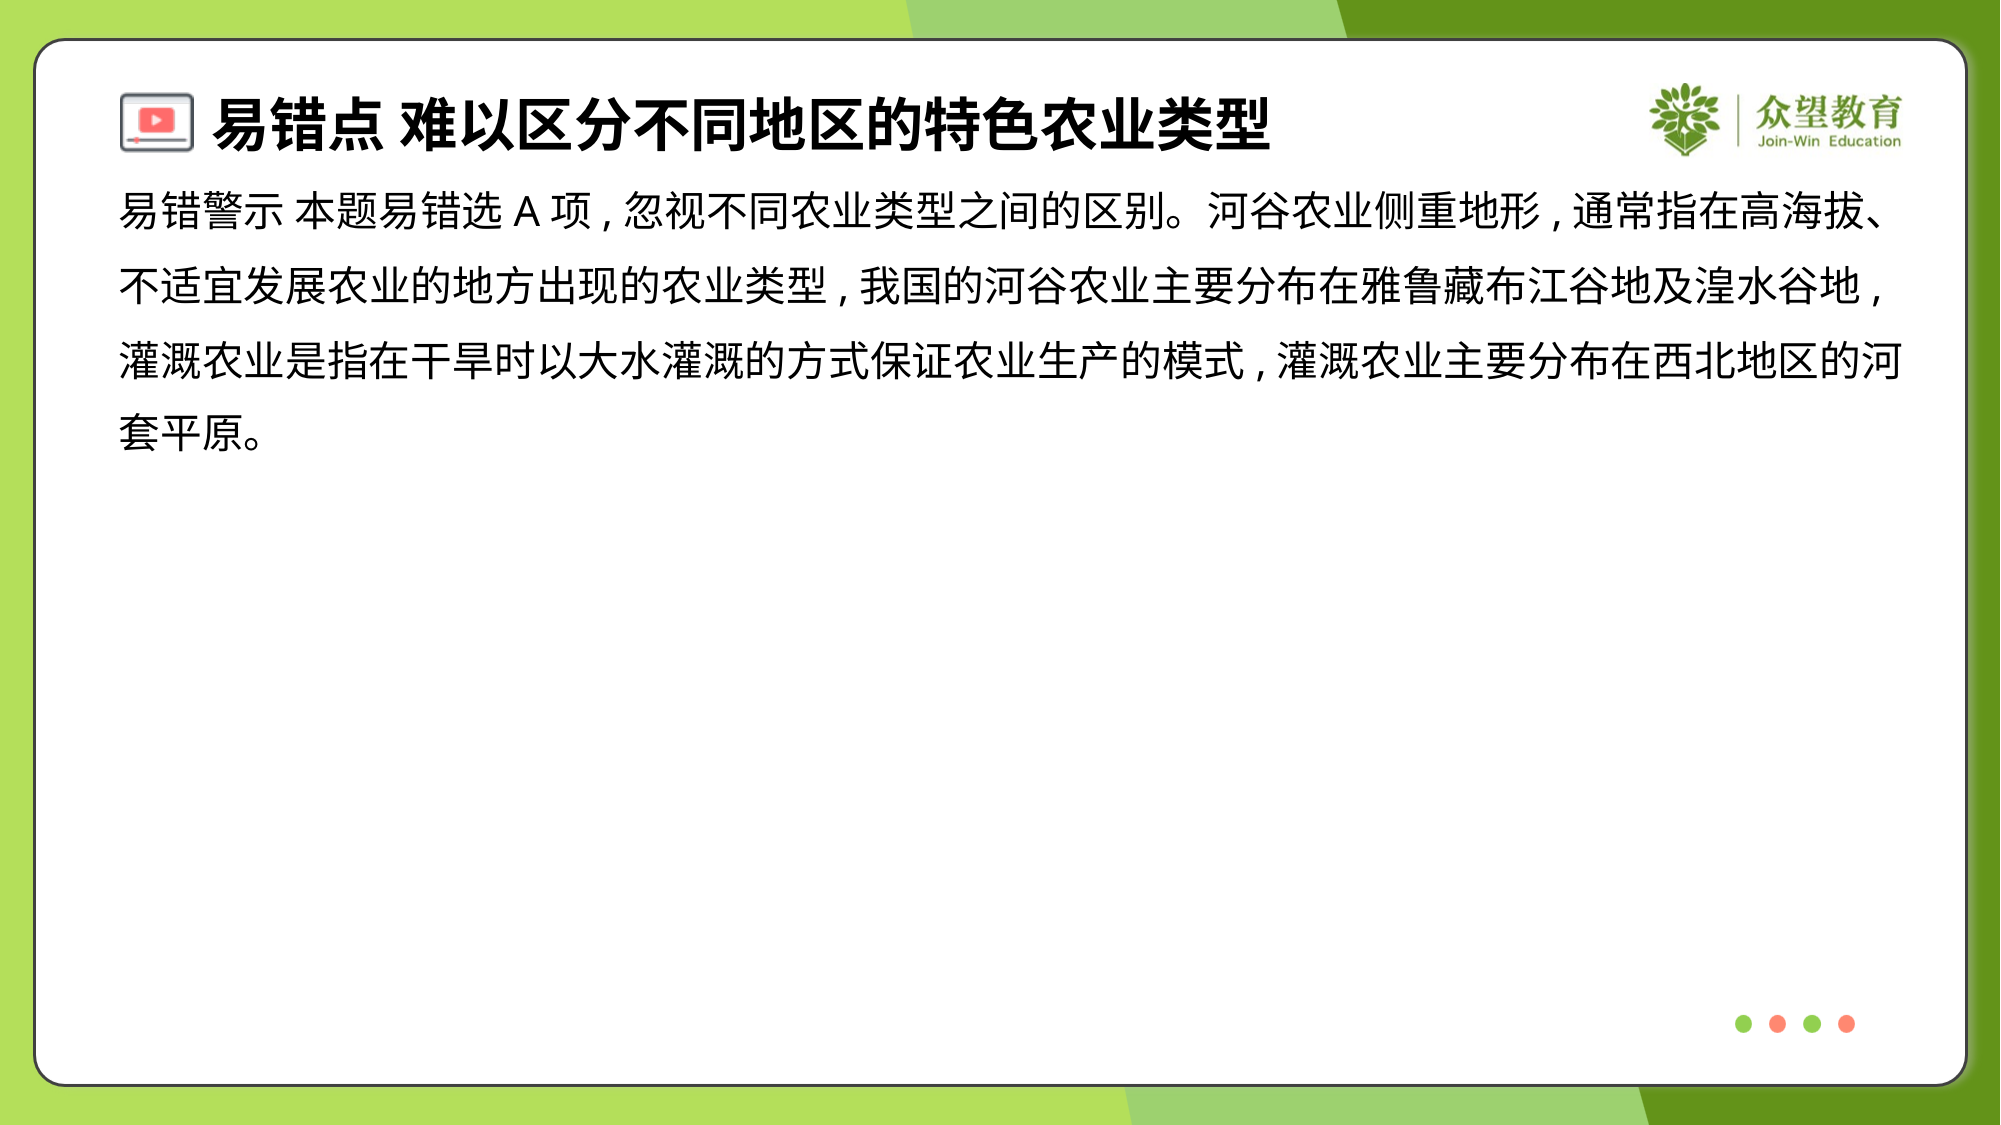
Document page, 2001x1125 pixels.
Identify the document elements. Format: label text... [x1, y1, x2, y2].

text_box 易错警示 本题易错选A项,忽视不同农业类型之间的区别。河谷农业侧重地形,通常指在高海拔、 不适宜发展农业的地方出现的农业类型,我国的河谷农业主要分布在雅鲁藏布江谷地及湟水谷地, 灌溉农业是指在干旱时以大水灌溉的方式保证农业生产的模式,灌溉农业主要分布在西北地区的河 套平原。 [118, 159, 1883, 450]
picture [0, 0, 2000, 1125]
